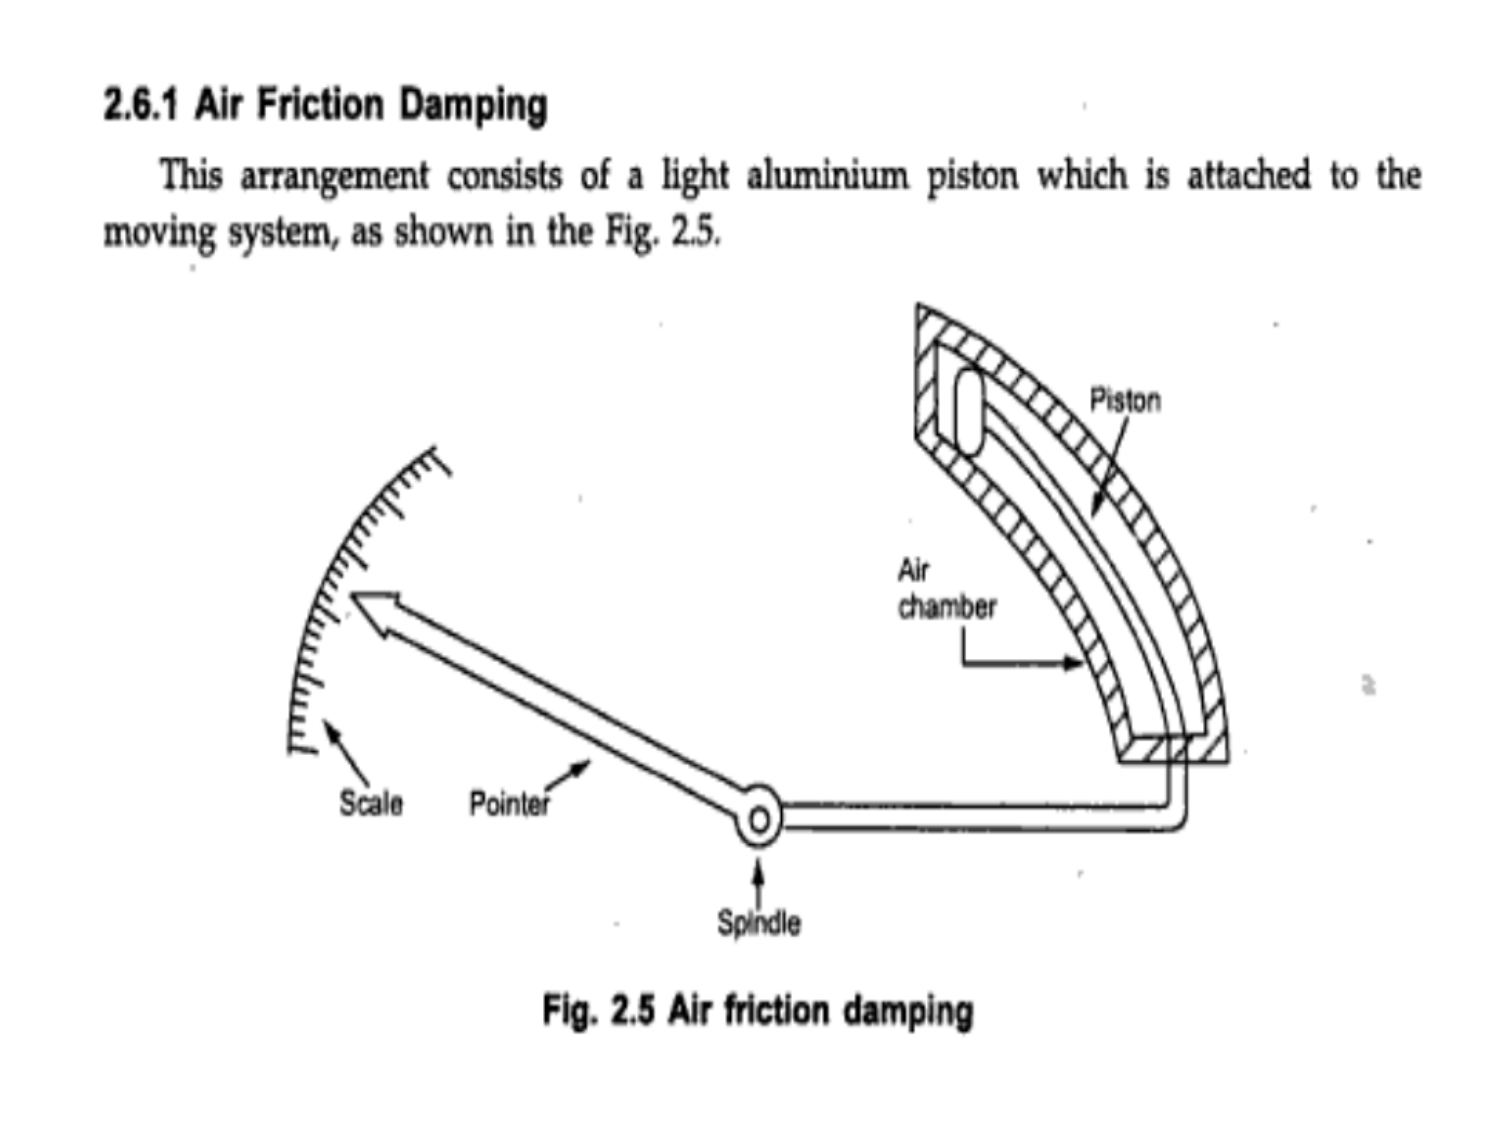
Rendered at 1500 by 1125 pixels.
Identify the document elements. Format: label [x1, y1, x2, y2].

list [87, 74, 1438, 1051]
